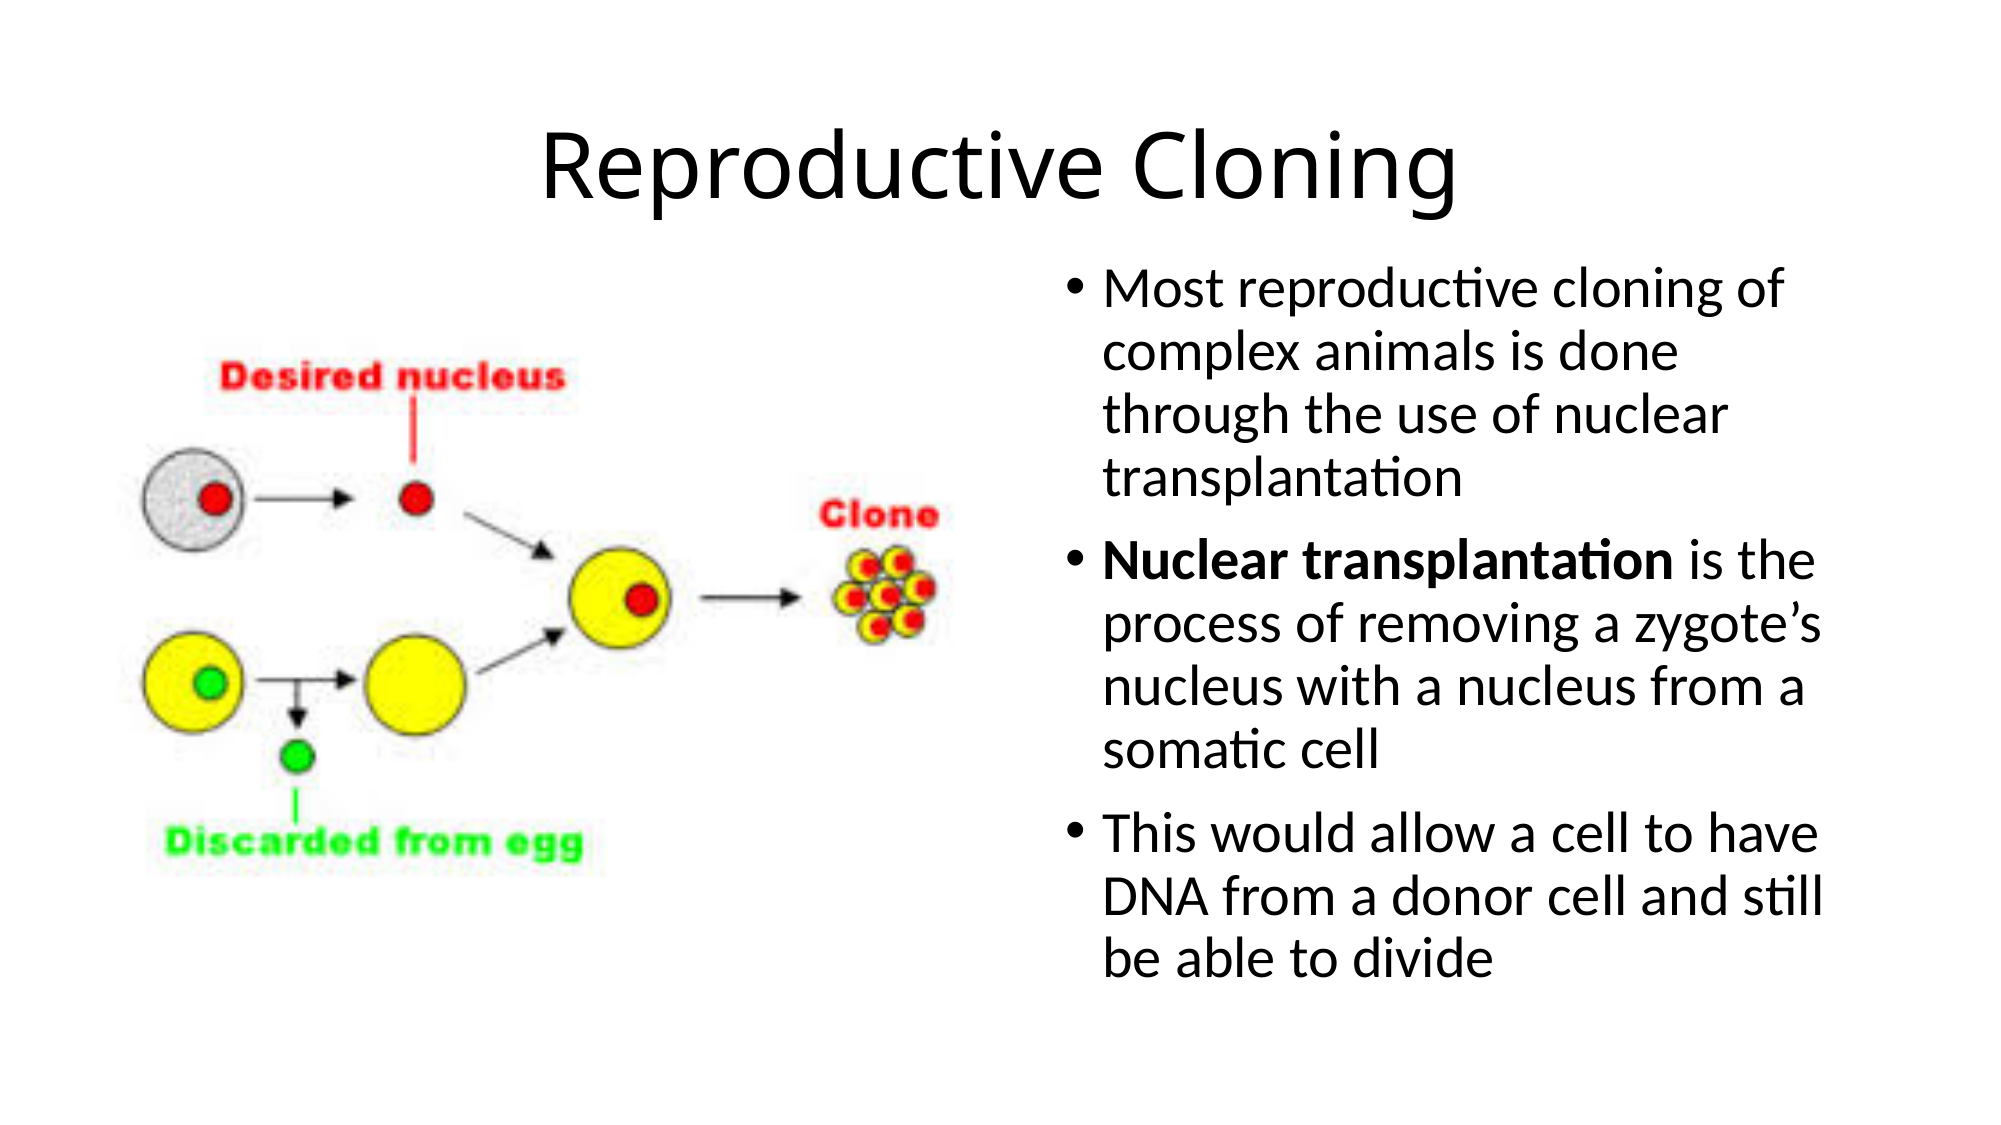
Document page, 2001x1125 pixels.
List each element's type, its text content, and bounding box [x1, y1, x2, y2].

list Most reproductive cloning of complex animals is done through the use of nuclear transplantation Nuclear transplantation is the process of removing a zygote’s nucleus with a nucleus from a somatic cell This would allow a cell to have DNA from a donor cell and still be able to divide [1050, 249, 1880, 1066]
picture [89, 301, 969, 921]
title Reproductive Cloning [137, 59, 1863, 278]
